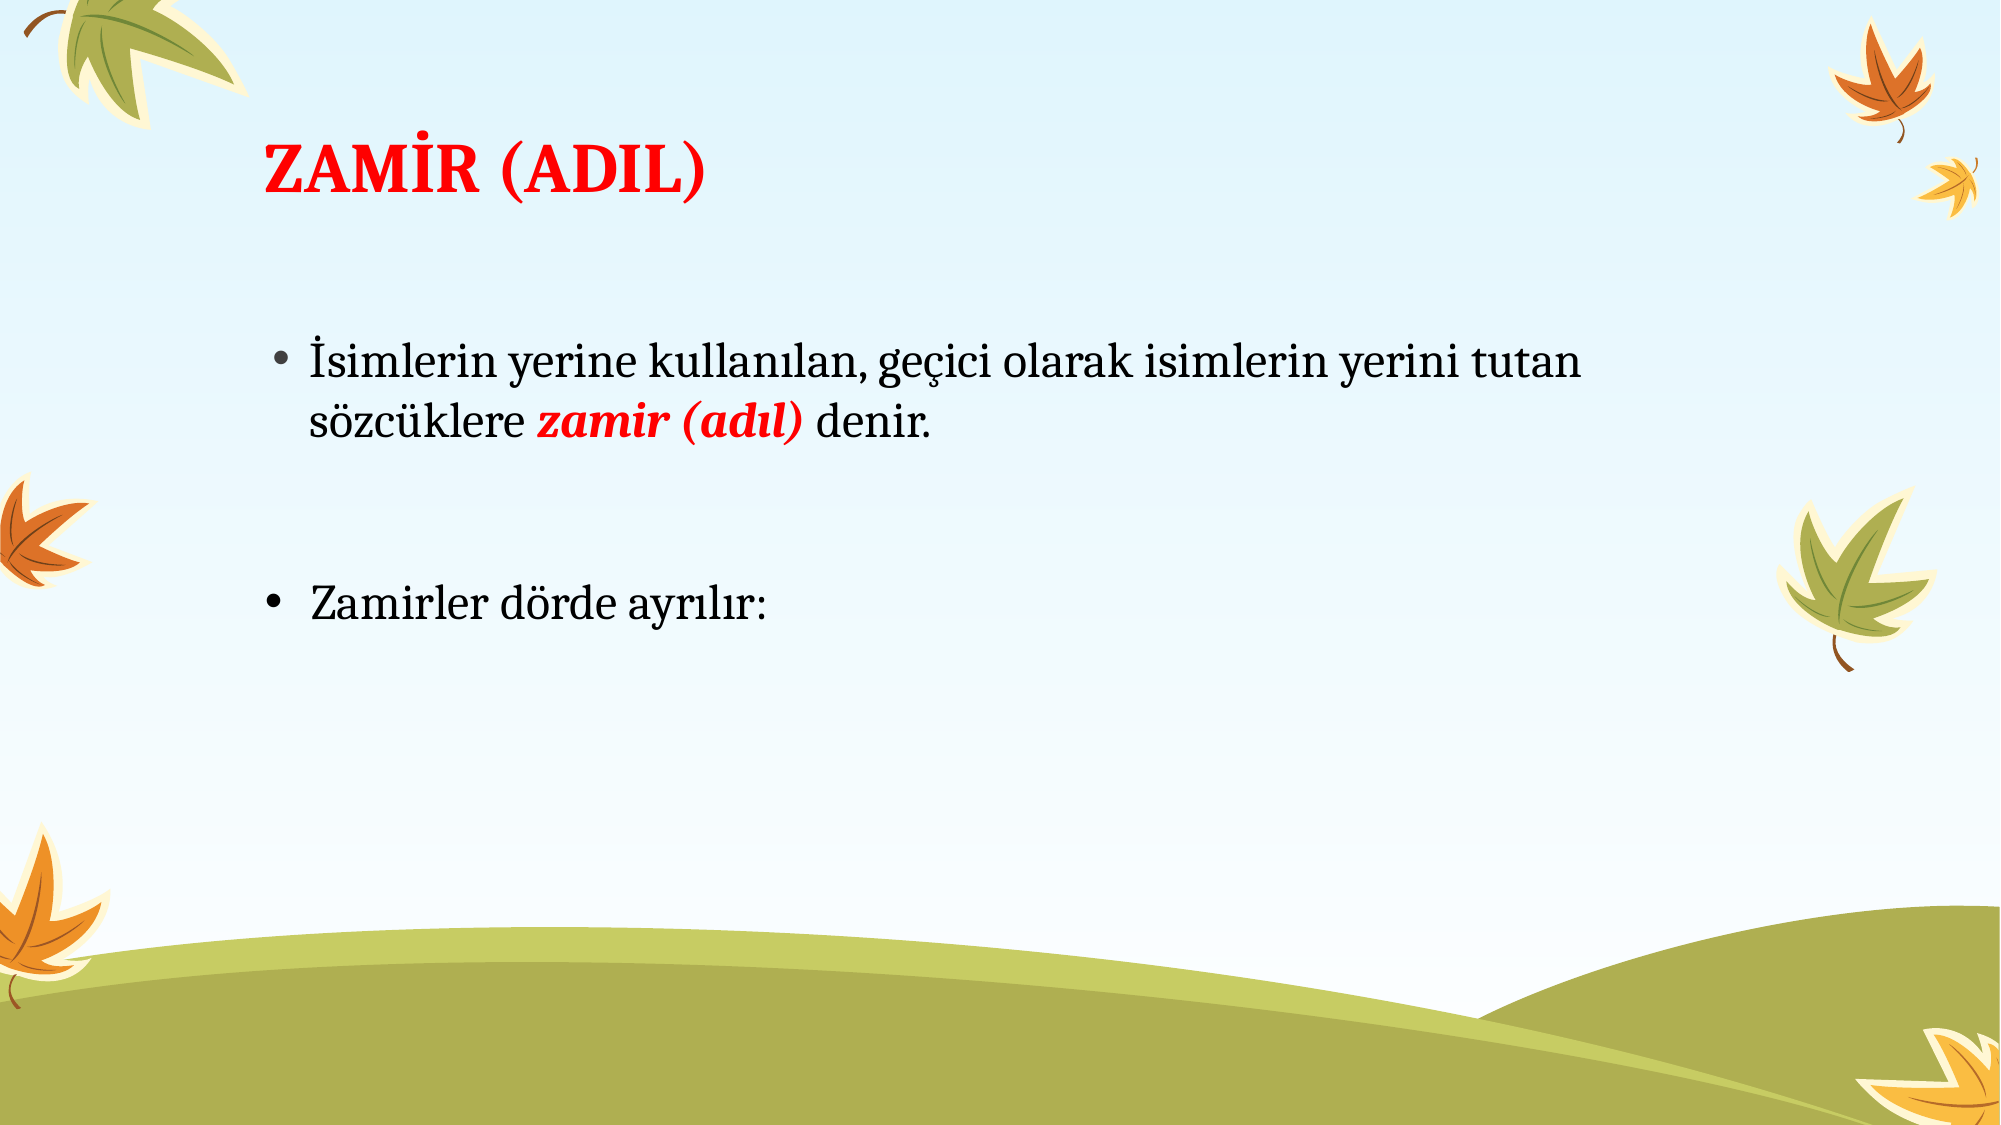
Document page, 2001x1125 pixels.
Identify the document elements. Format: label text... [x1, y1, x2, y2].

list İsimlerin yerine kullanılan, geçici olarak isimlerin yerini tutan sözcüklere zamir (adıl) denir. [249, 319, 1749, 459]
title ZAMİR (ADIL) [249, 12, 1749, 216]
text_box Zamirler dörde ayrılır: [249, 562, 1749, 638]
